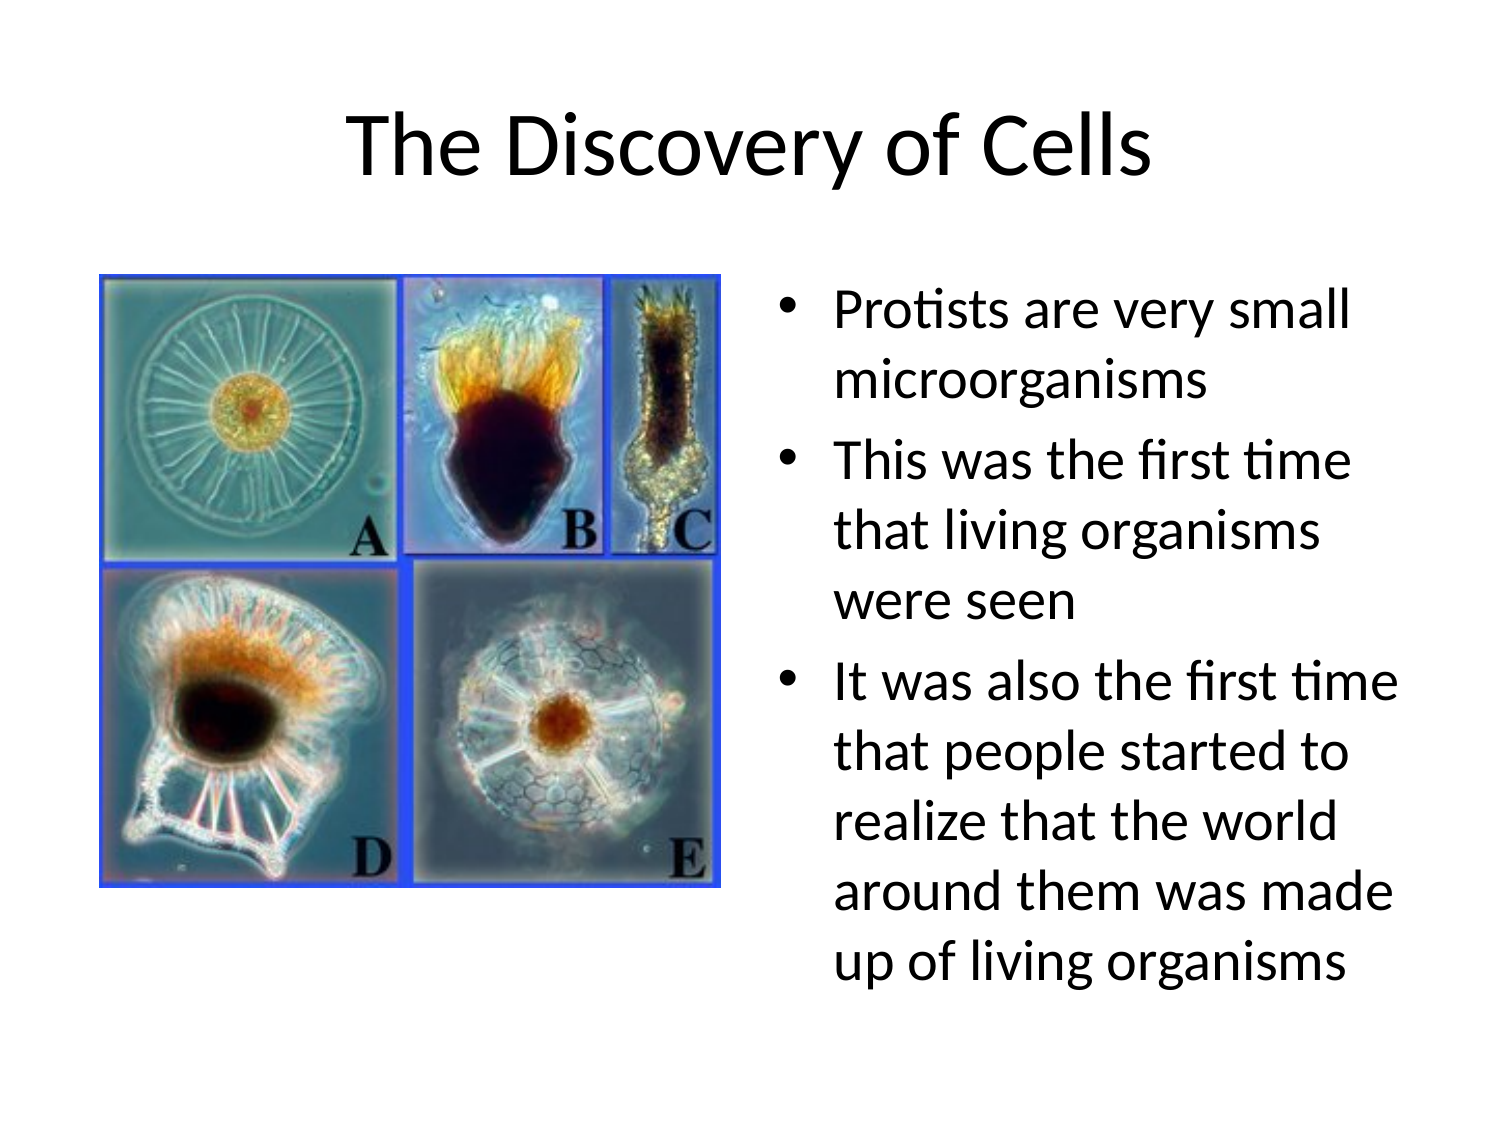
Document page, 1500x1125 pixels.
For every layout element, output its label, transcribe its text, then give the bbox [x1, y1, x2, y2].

picture [99, 274, 721, 888]
list Protists are very small microorganisms This was the first time that living organisms were seen It was also the first time that people started to realize that the world around them was made up of living organisms [762, 262, 1425, 1005]
title The Discovery of Cells [75, 45, 1425, 233]
